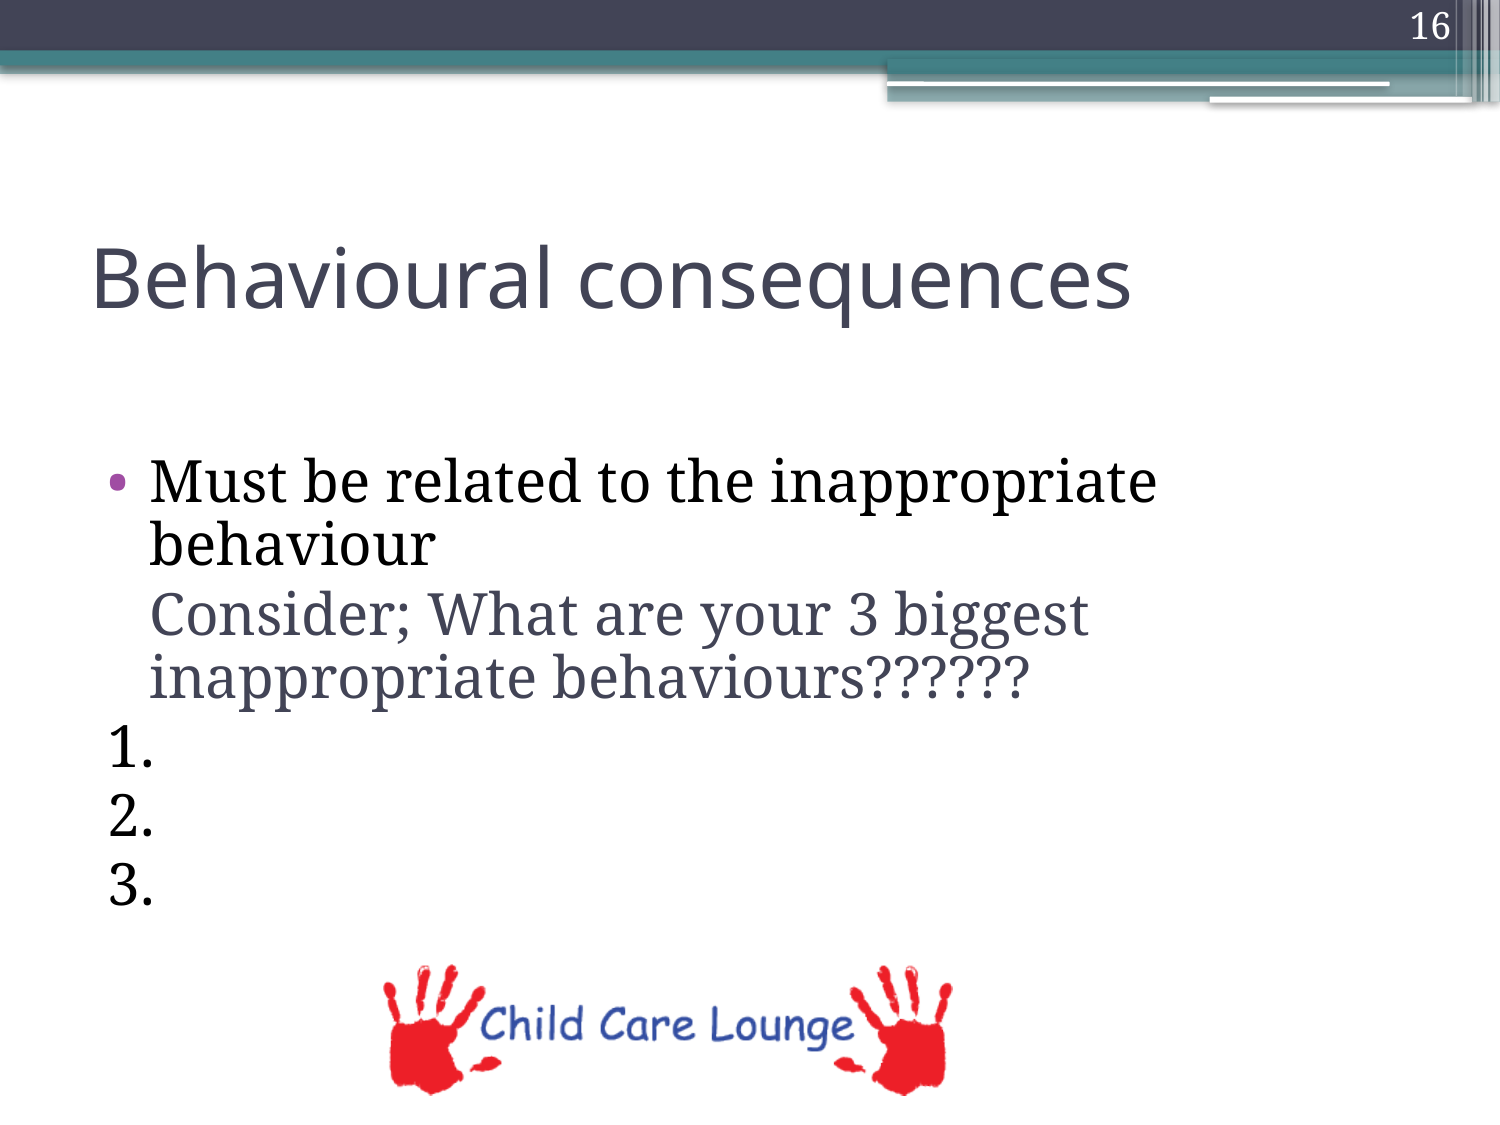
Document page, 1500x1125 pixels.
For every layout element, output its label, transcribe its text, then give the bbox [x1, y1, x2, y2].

list Must be related to the inappropriate behaviour Consider; What are your 3 biggest inappropriate behaviours?????? 1. 2. 3. [75, 368, 1425, 1079]
slide_number 16 [1341, 0, 1466, 61]
picture [383, 963, 953, 1096]
title Behavioural consequences [75, 187, 1425, 363]
